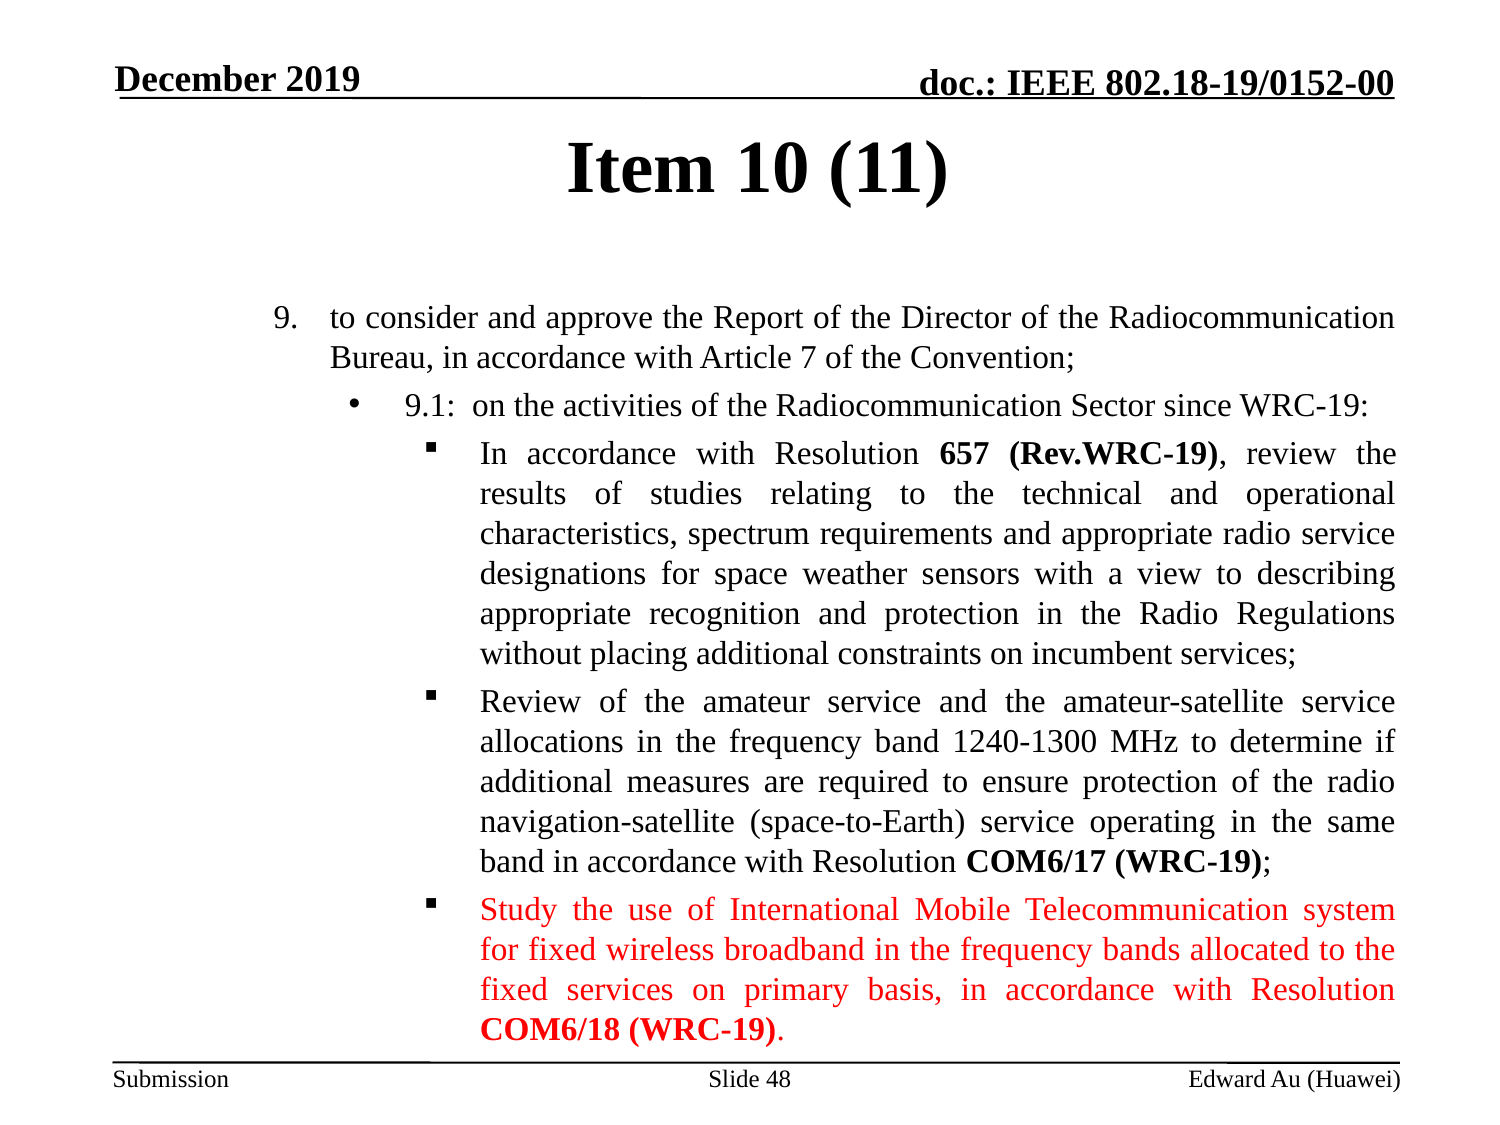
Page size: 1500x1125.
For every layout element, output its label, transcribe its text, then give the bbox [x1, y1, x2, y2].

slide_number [114, 54, 493, 100]
footer Edward Au (Huawei) [902, 1061, 1402, 1093]
title Item 10 (11) [120, 99, 1396, 226]
slide_number Slide 48 [699, 1061, 800, 1123]
list to consider and approve the Report of the Director of the Radiocommunication Bureau, in accordance with Article 7 of the Convention; 9.1: on the activities of the Radiocommunication Sector since WRC-19: In accordance with Resolution 657 (Rev.WRC-19), review the results of studies relating to the technical and operational characteristics, spectrum requirements and appropriate radio service designations for space weather sensors with a view to describing appropriate recognition and protection in the Radio Regulations without placing additional constraints on incumbent services; Review of the amateur service and the amateur-satellite service allocations in the frequency band 1240-1300 MHz to determine if additional measures are required to ensure protection of the radio navigation-satellite (space-to-Earth) service operating in the same band in accordance with Resolution COM6/17 (WRC-19); Study the use of International Mobile Telecommunication system for fixed wireless broadband in the frequency bands allocated to the fixed services on primary basis, in accordance with Resolution COM6/18 (WRC-19). [108, 287, 1413, 1051]
